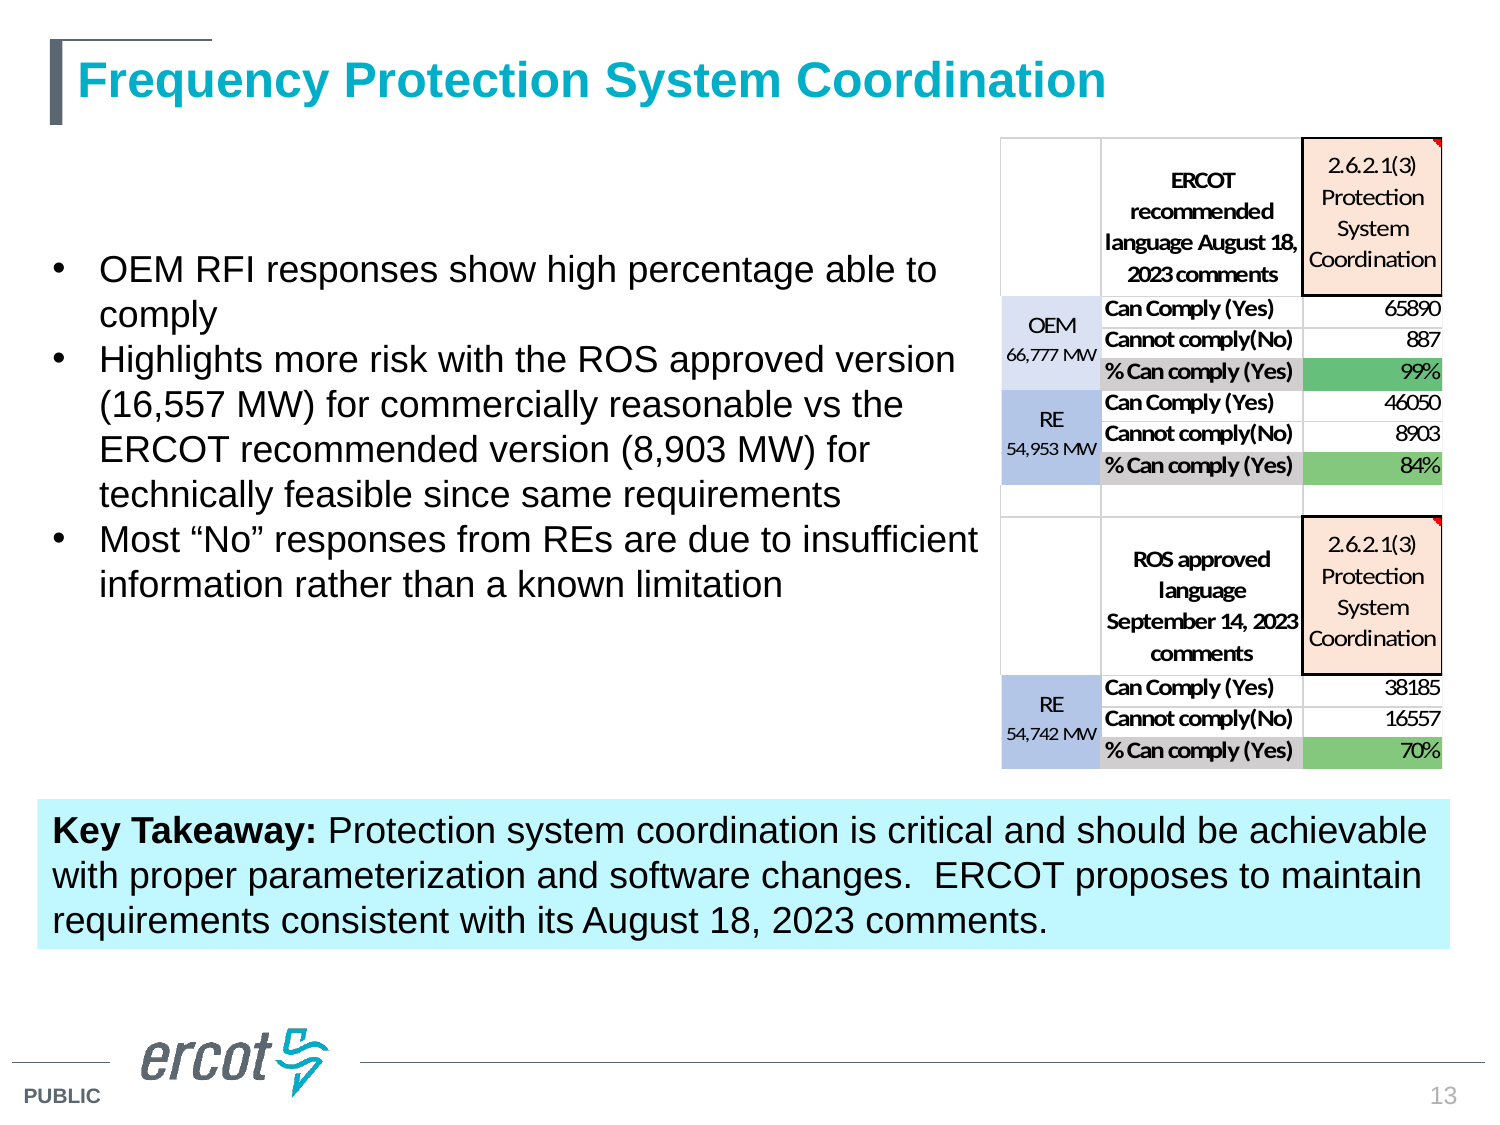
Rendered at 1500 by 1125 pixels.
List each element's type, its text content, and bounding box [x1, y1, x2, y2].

slide_number 13 [1400, 1076, 1488, 1113]
title Frequency Protection System Coordination [62, 39, 1450, 125]
text_box OEM RFI responses show high percentage able to comply Highlights more risk with the ROS approved version (16,557 MW) for commercially reasonable vs the ERCOT recommended version (8,903 MW) for technically feasible since same requirements Most “No” responses from REs are due to insufficient information rather than a known limitation [37, 237, 994, 658]
picture [999, 137, 1444, 771]
picture [137, 1024, 332, 1100]
text_box Key Takeaway: Protection system coordination is critical and should be achievable with proper parameterization and software changes. ERCOT proposes to maintain requirements consistent with its August 18, 2023 comments. [37, 799, 1450, 949]
